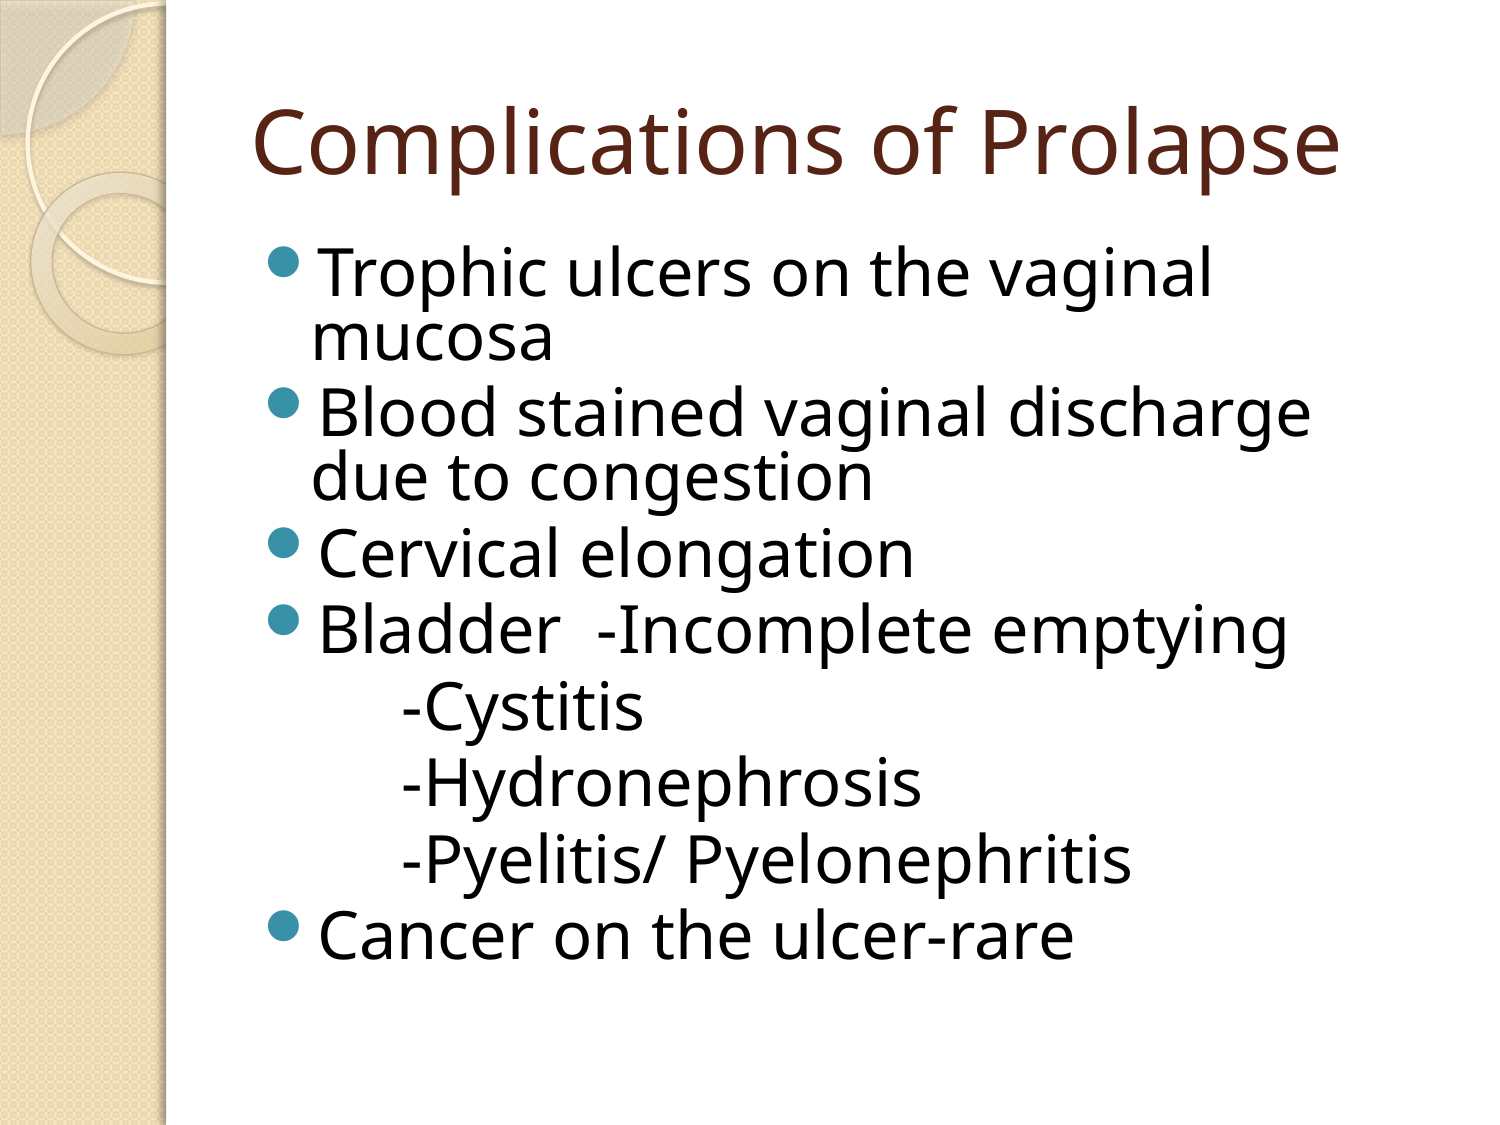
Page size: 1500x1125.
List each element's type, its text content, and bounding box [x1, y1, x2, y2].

title Complications of Prolapse [235, 45, 1466, 233]
list Trophic ulcers on the vaginal mucosa Blood stained vaginal discharge due to congestion Cervical elongation Bladder -Incomplete emptying -Cystitis -Hydronephrosis -Pyelitis/ Pyelonephritis Cancer on the ulcer-rare [235, 237, 1466, 1025]
